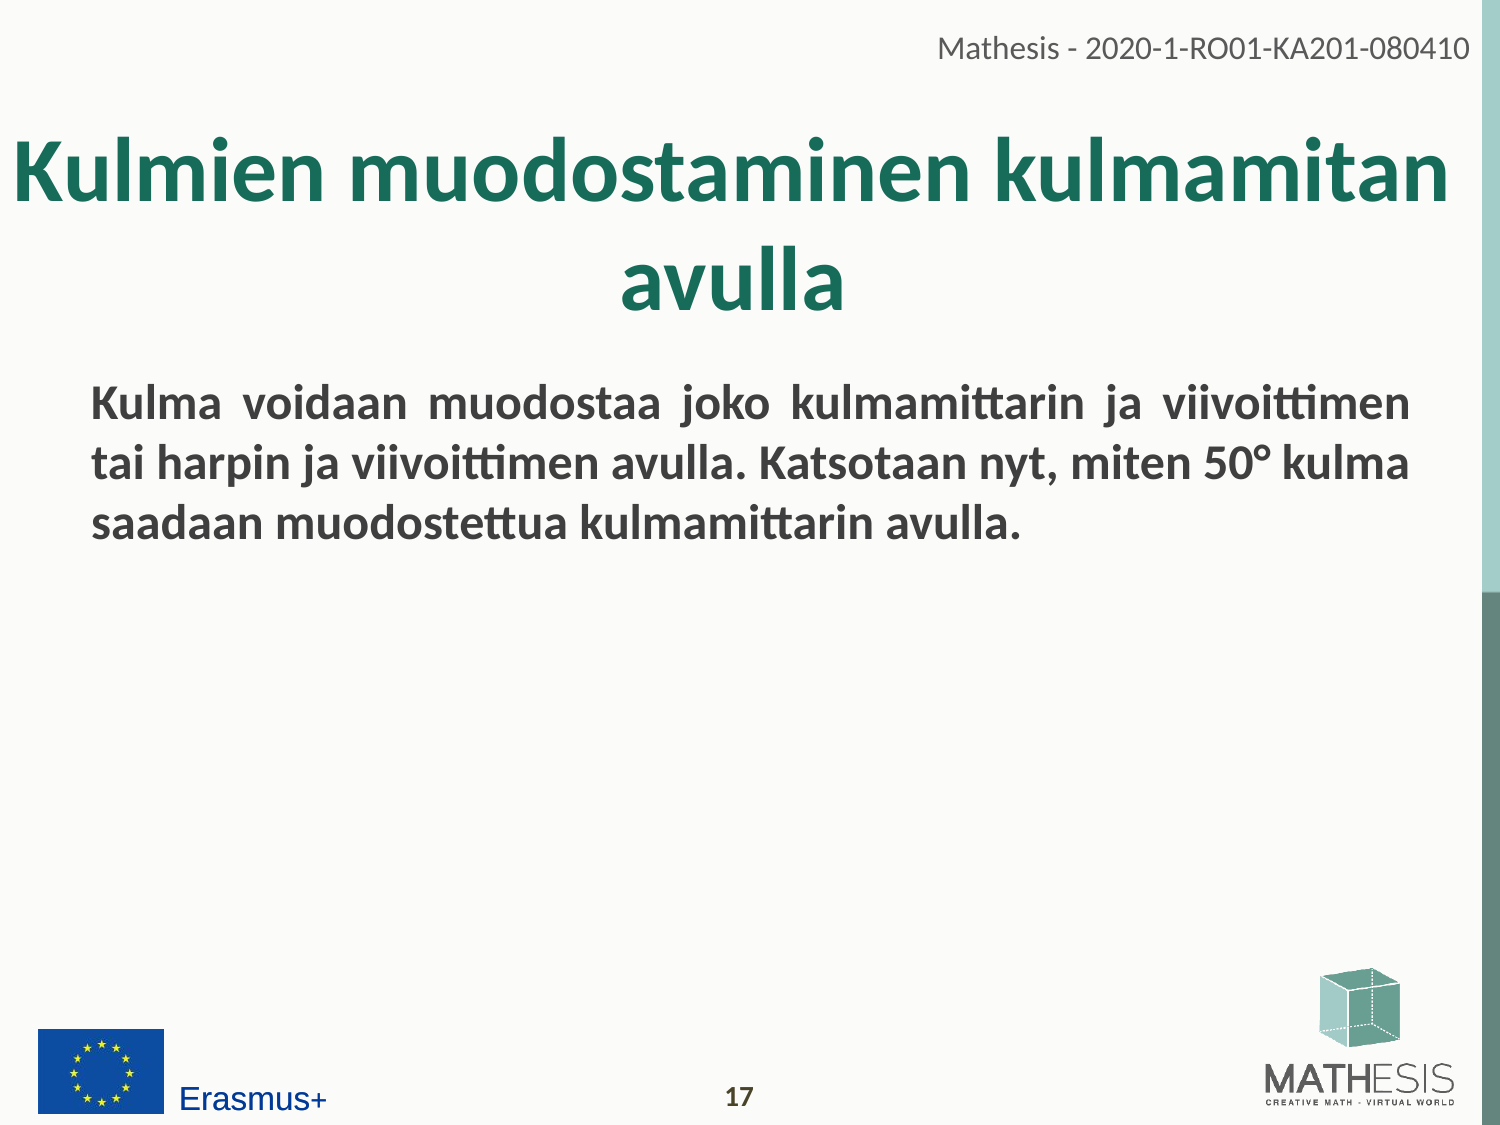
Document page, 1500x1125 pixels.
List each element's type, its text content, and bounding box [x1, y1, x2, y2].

list Kulma voidaan muodostaa joko kulmamittarin ja viivoittimen tai harpin ja viivoittimen avulla. Katsotaan nyt, miten 50° kulma saadaan muodostettua kulmamittarin avulla. [76, 361, 1427, 1105]
title Kulmien muodostaminen kulmamitan avulla [0, 101, 1485, 320]
picture [38, 1029, 164, 1114]
